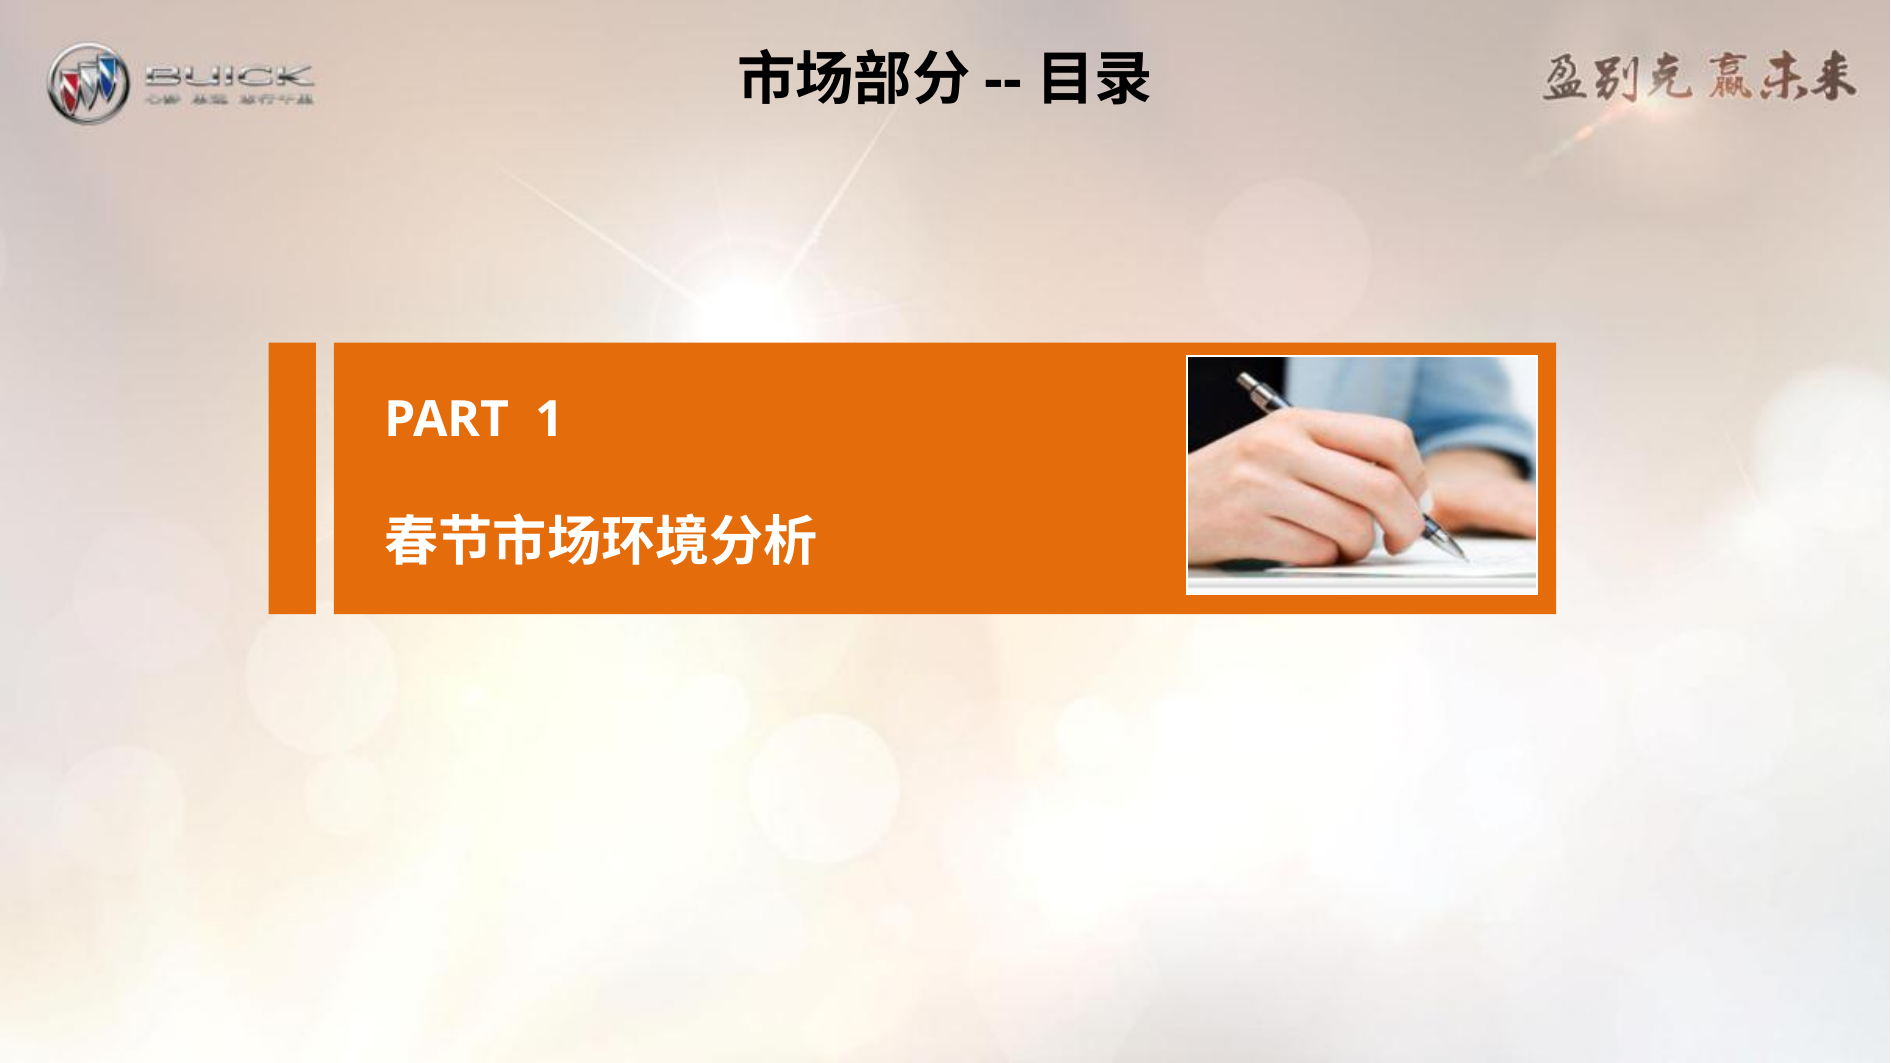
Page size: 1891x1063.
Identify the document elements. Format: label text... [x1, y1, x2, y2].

picture [0, 0, 1890, 1063]
title 市场部分--目录 [94, 0, 1796, 166]
text_box [267, 340, 318, 616]
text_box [333, 342, 1557, 615]
